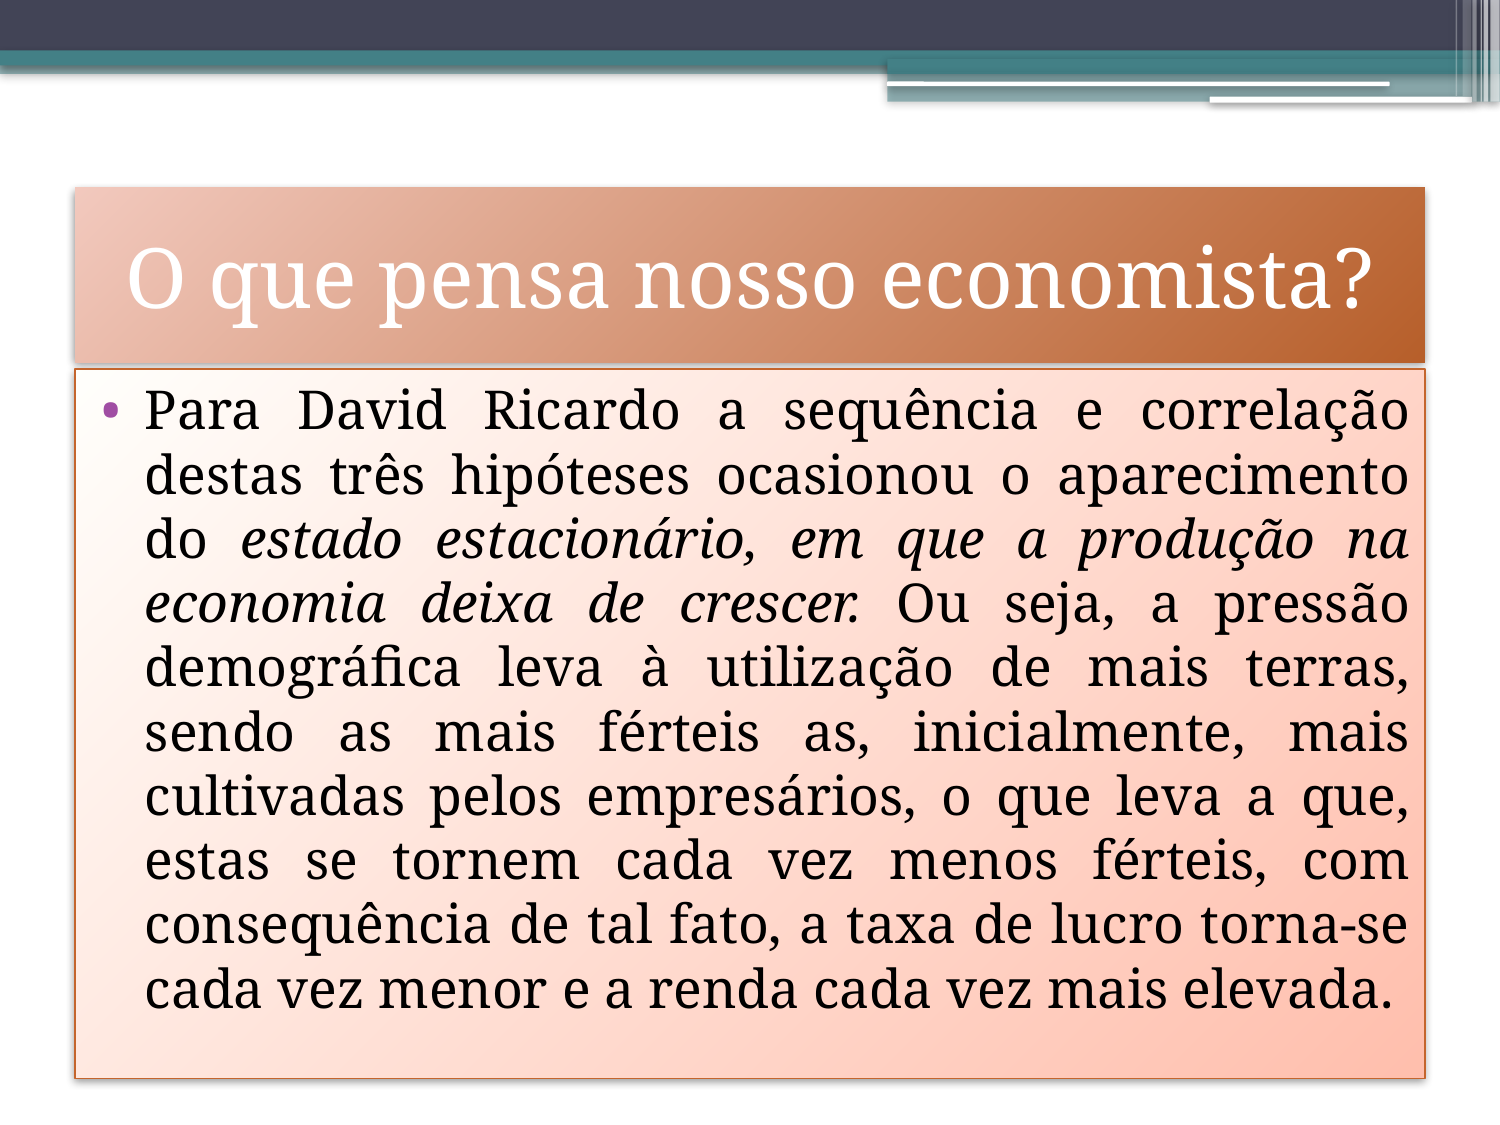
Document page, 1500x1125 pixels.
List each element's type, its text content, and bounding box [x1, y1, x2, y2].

list Para David Ricardo a sequência e correlação destas três hipóteses ocasionou o aparecimento do estado estacionário, em que a produção na economia deixa de crescer. Ou seja, a pressão demográfica leva à utilização de mais terras, sendo as mais férteis as, inicialmente, mais cultivadas pelos empresários, o que leva a que, estas se tornem cada vez menos férteis, com consequência de tal fato, a taxa de lucro torna-se cada vez menor e a renda cada vez mais elevada. [74, 368, 1426, 1079]
title O que pensa nosso economista? [75, 187, 1425, 363]
